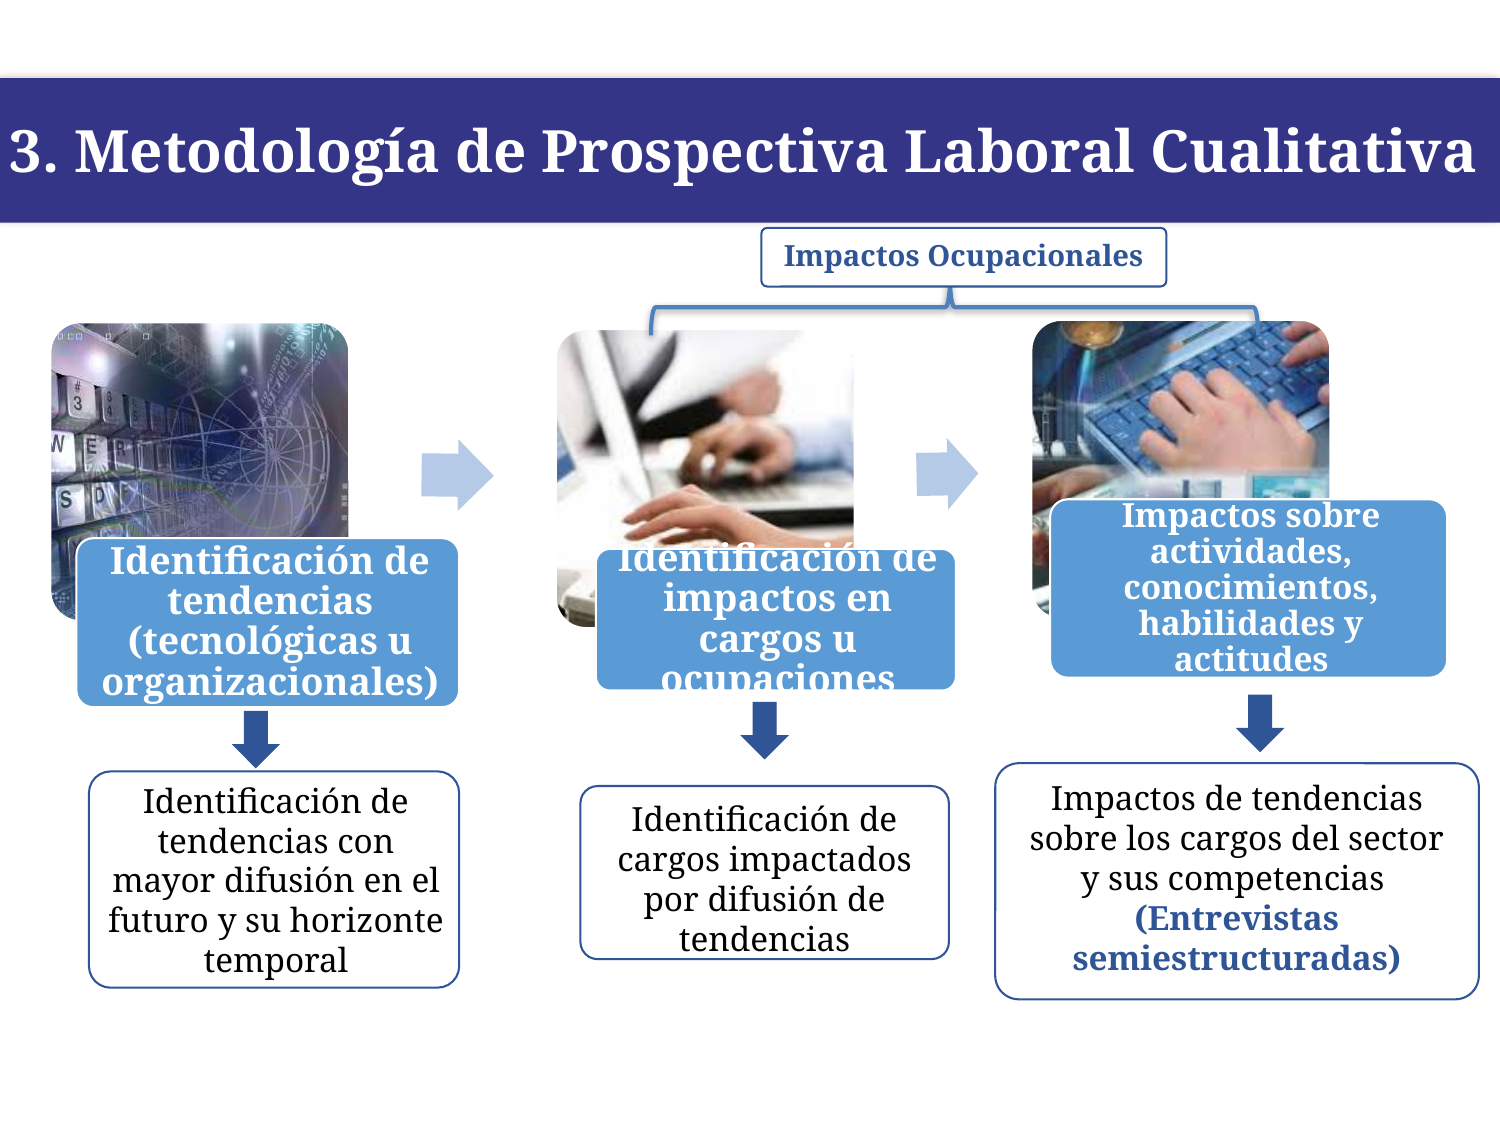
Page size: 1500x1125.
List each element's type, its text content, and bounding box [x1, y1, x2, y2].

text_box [50, 243, 1448, 815]
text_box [580, 777, 995, 960]
text_box [0, 78, 1500, 223]
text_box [995, 763, 1487, 1000]
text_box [761, 227, 1231, 287]
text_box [88, 771, 460, 988]
text_box 3. Metodología de Prospectiva Laboral Cualitativa [0, 114, 1494, 185]
text_box [460, 815, 995, 988]
